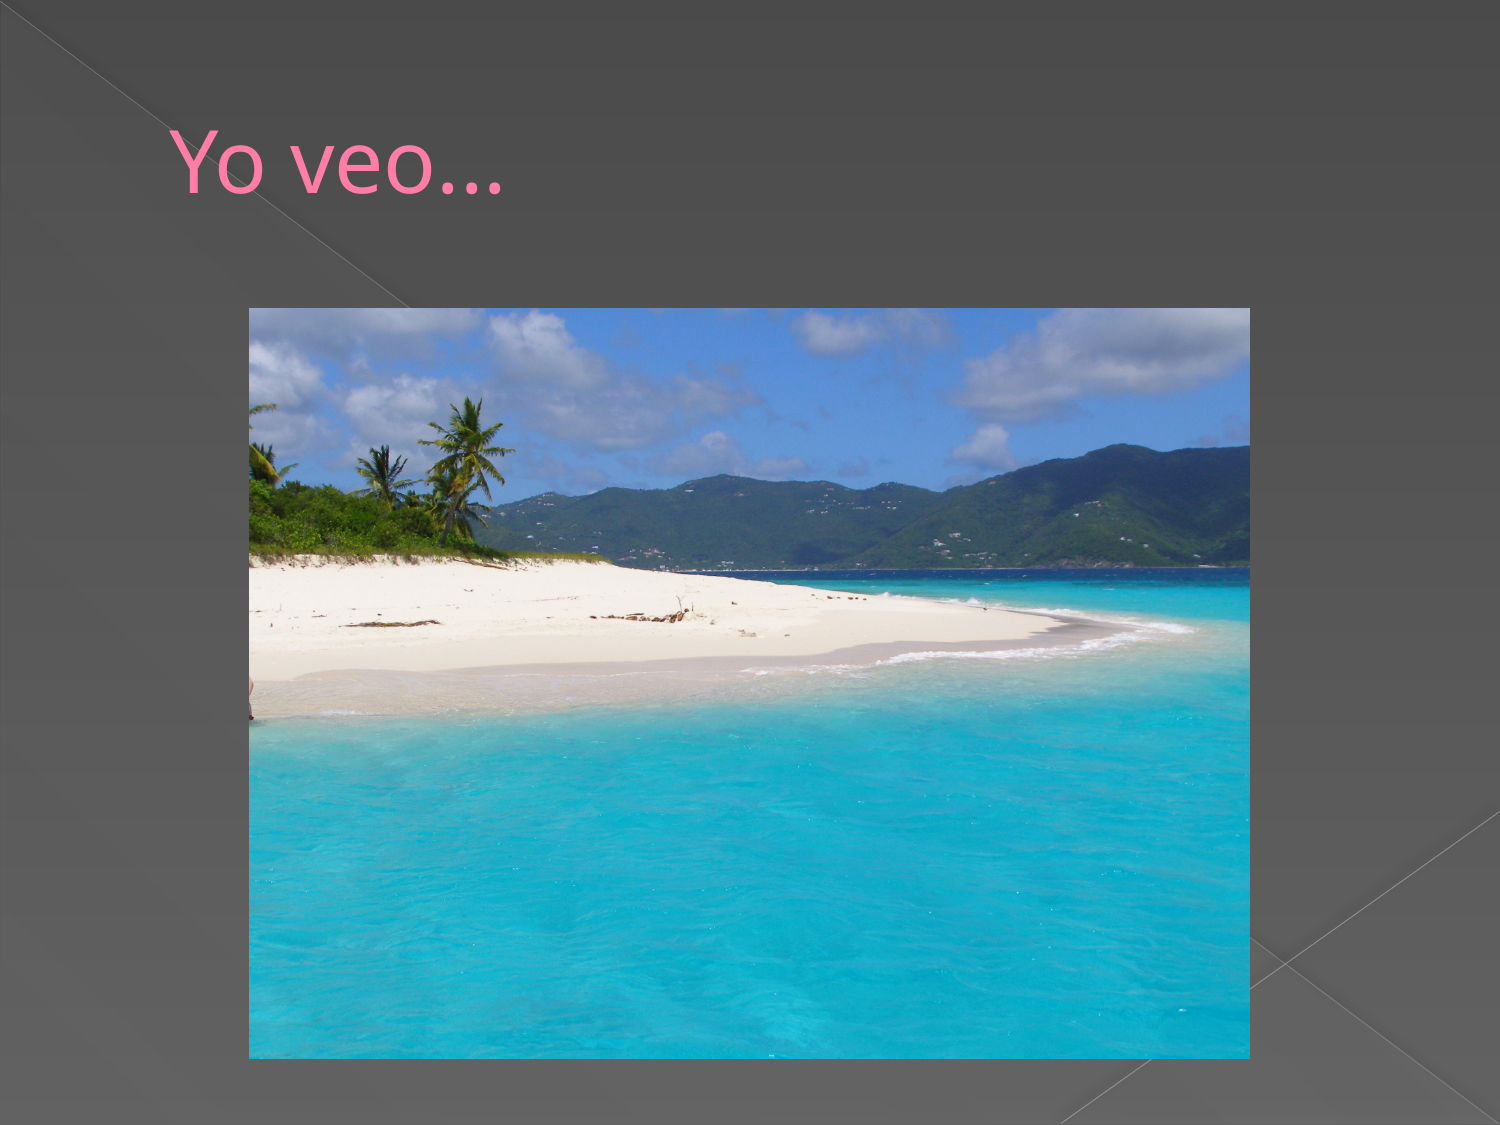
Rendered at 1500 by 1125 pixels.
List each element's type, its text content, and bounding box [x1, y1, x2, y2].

title Yo veo... [75, 43, 1425, 274]
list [249, 308, 1251, 1060]
